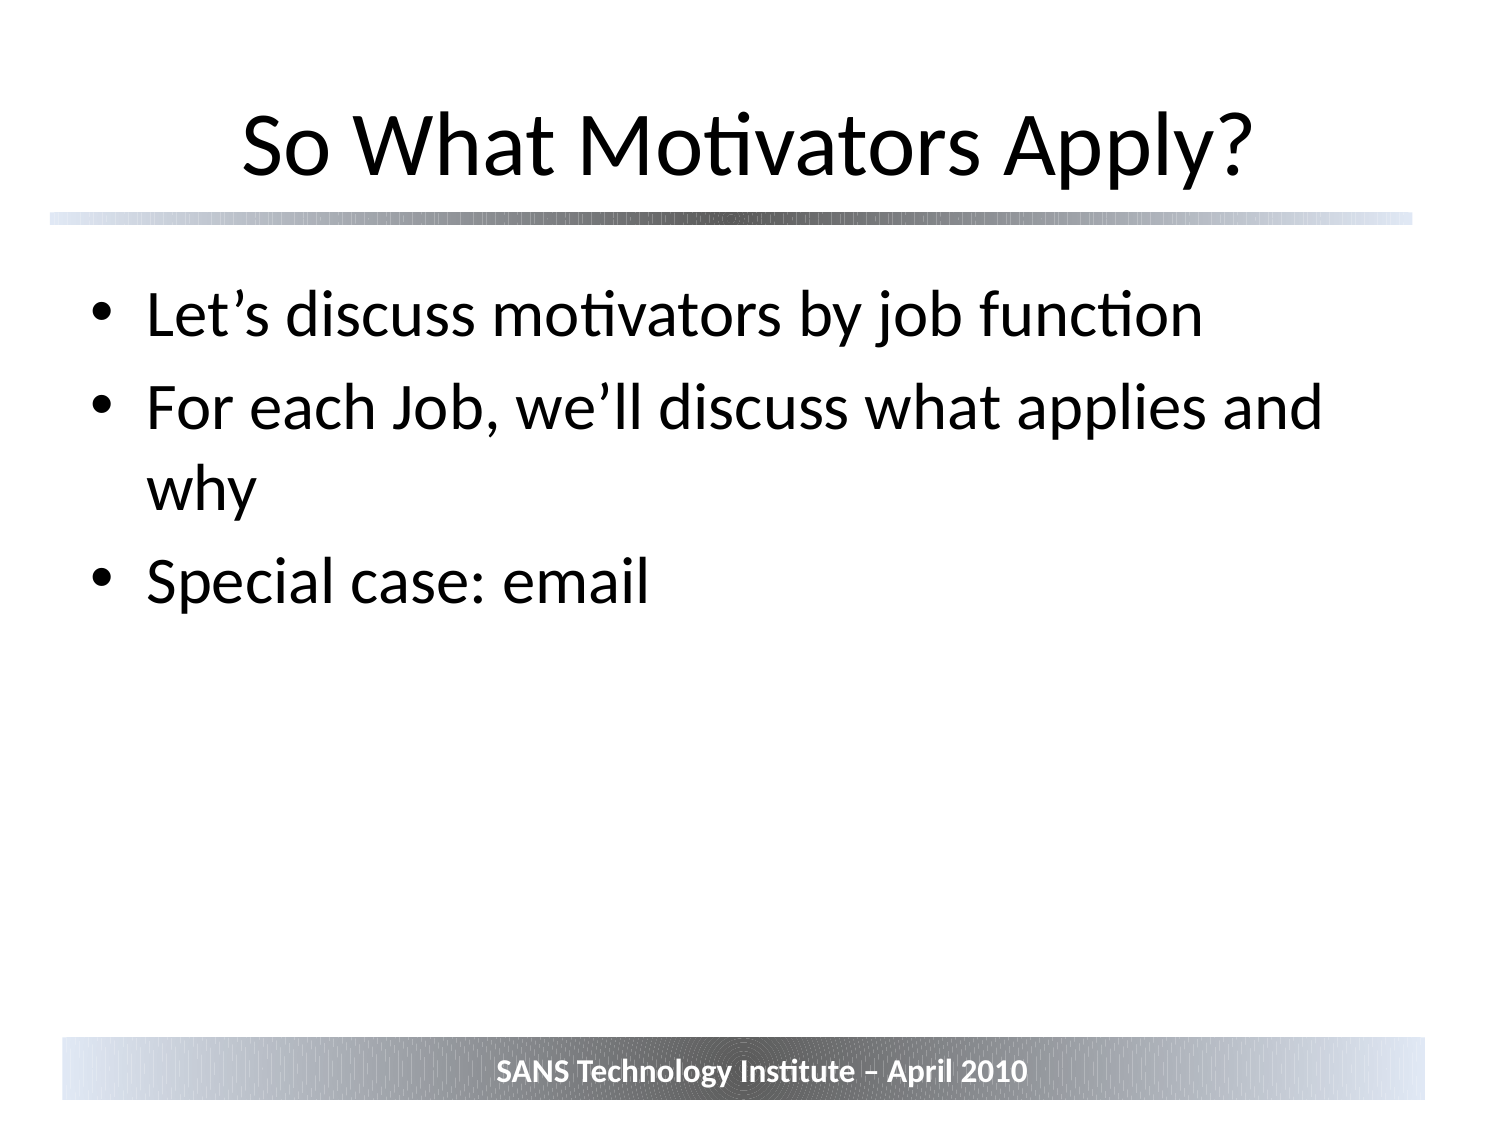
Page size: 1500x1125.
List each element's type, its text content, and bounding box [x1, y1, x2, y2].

title So What Motivators Apply? [75, 45, 1425, 233]
text_box [48, 210, 1415, 227]
list Let’s discuss motivators by job function For each Job, we’ll discuss what applies and why Special case: email [75, 262, 1425, 1005]
footer SANS Technology Institute – April 2010 [350, 1037, 1175, 1100]
text_box [60, 1035, 1427, 1102]
